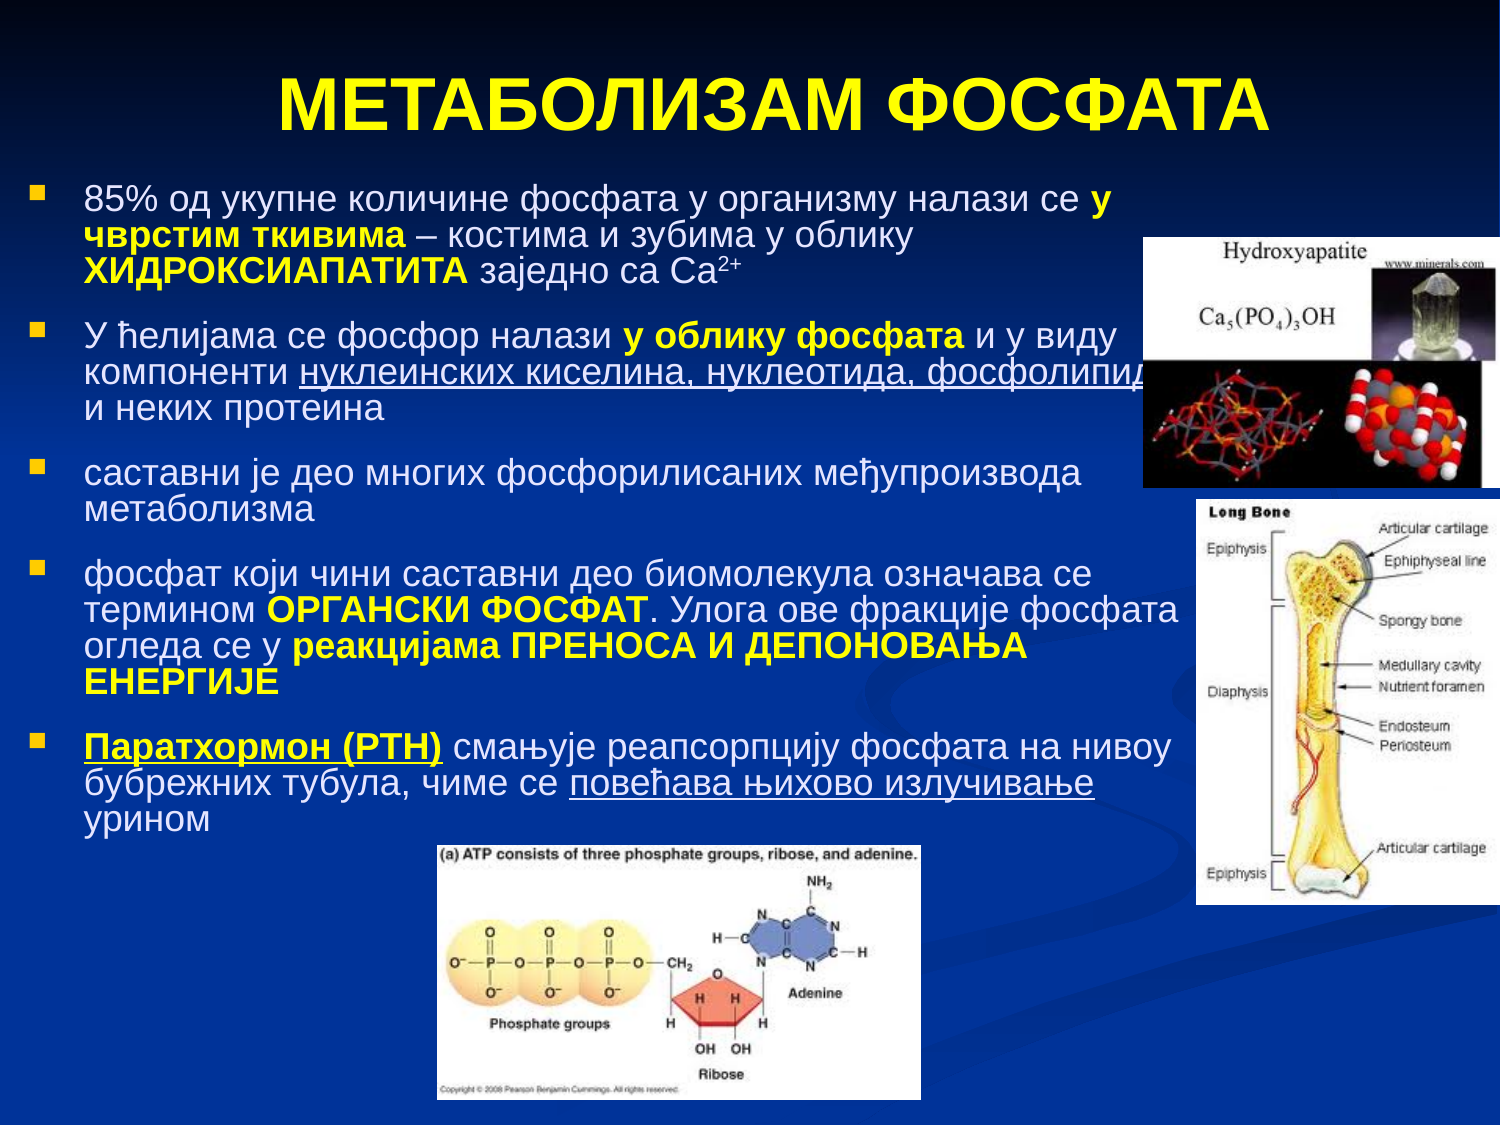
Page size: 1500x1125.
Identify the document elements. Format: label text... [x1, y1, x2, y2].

picture [437, 845, 921, 1101]
title МЕТАБОЛИЗАМ ФОСФАТА [149, 0, 1426, 188]
picture [1196, 499, 1500, 905]
list 85% од укупне количине фосфата у организму налази се у чврстим ткивима – костима и зубима у облику ХИДРОКСИАПАТИТА заједно са Cа2+ У ћелијама се фосфор налази у облику фосфата и у виду компоненти нуклеинских киселина, нуклеотида, фосфолипида и неких протеина саставни је део многих фосфорилисаних међупроизвода метаболизма фосфат који чини саставни део биомолекула означава се термином ОРГАНСКИ ФОСФАТ. Улога ове фракције фосфата огледа се у реакцијама ПРЕНОСА И ДЕПОНОВАЊА ЕНЕРГИЈЕ Паратхормон (PTH) смањује реапсорпцију фосфата на нивоу бубрежних тубула, чиме се повећава њихово излучивање урином [12, 174, 1201, 913]
picture [1143, 237, 1500, 488]
